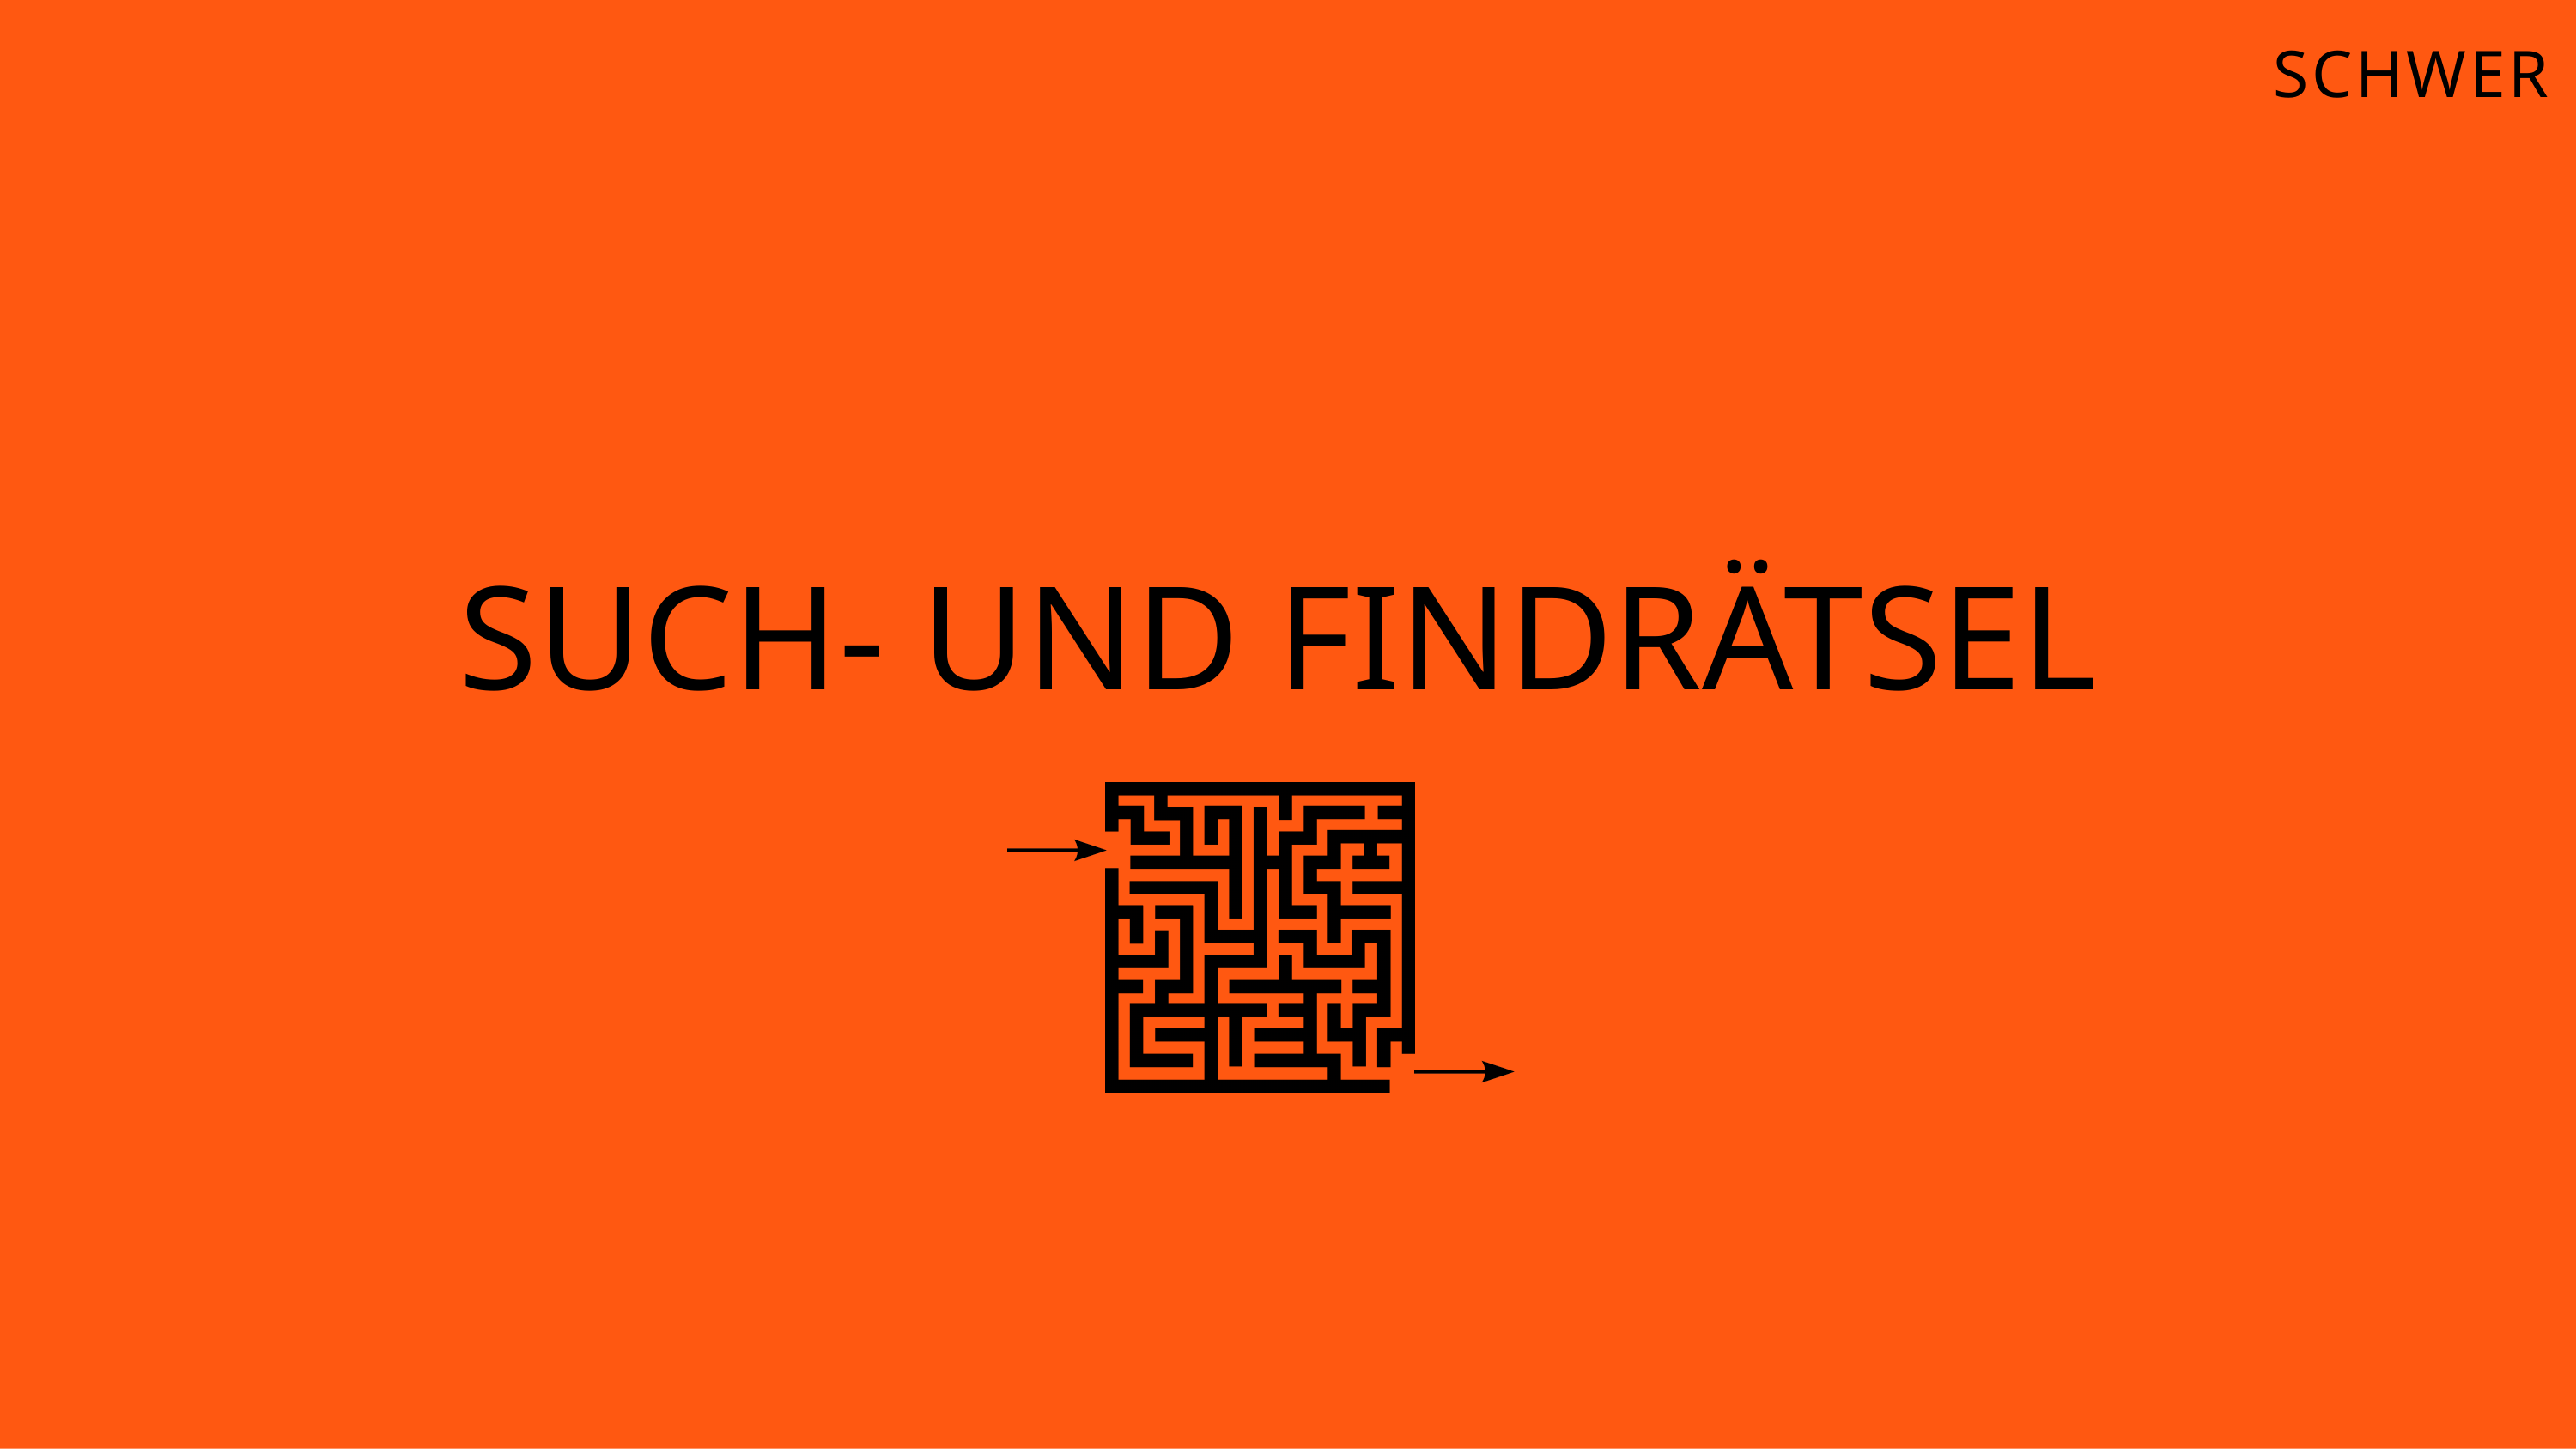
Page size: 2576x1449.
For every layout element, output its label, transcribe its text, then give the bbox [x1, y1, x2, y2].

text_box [1007, 782, 1515, 1093]
text_box SUCH- UND FINDRÄTSEL [459, 574, 2117, 718]
text_box SCHWER [2273, 39, 2570, 111]
